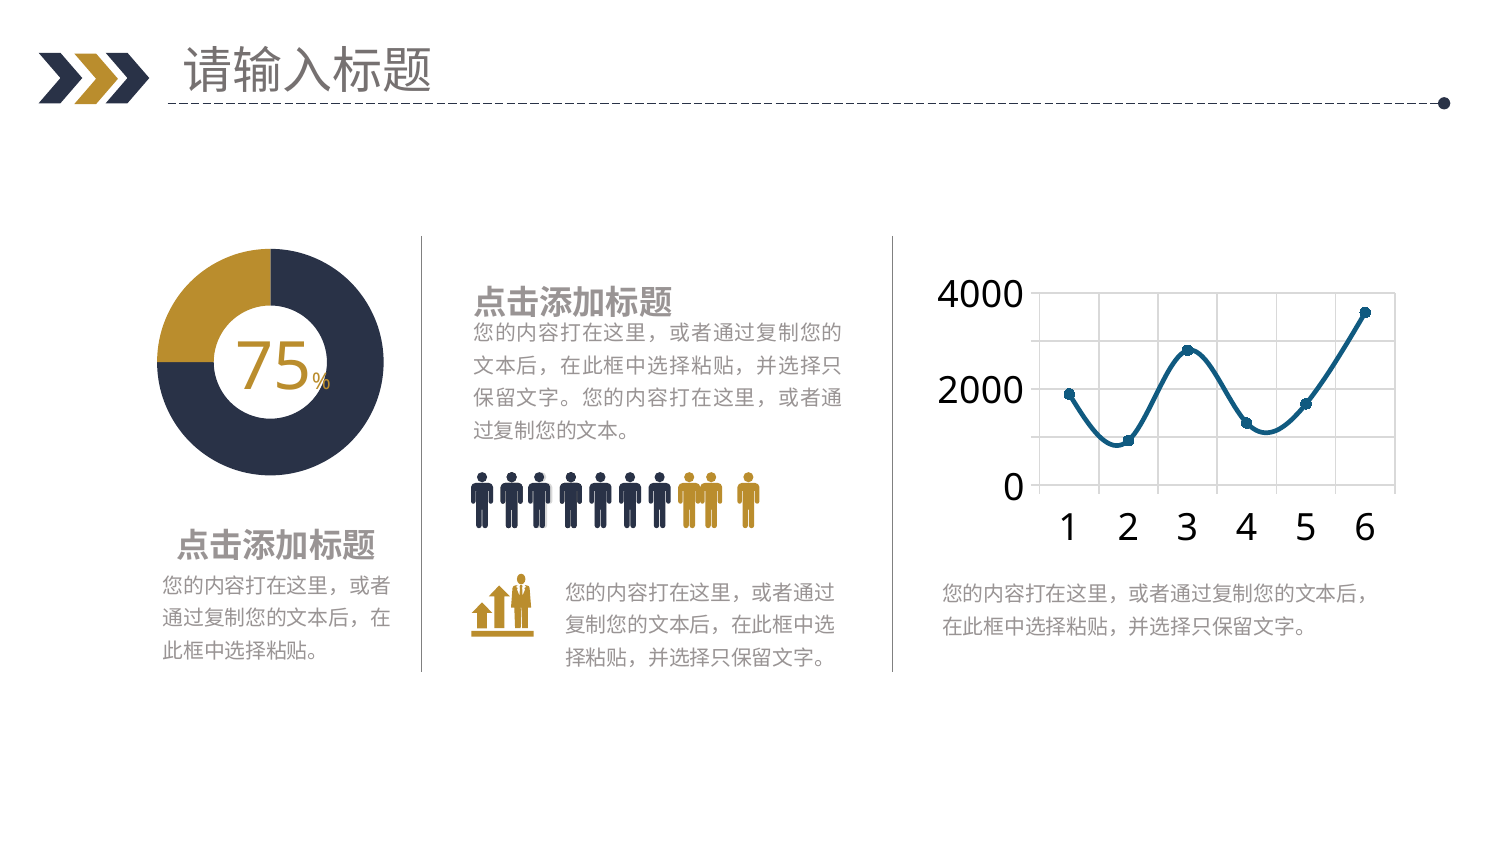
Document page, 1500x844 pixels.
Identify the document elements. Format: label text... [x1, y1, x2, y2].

text_box 您的内容打在这里，或者通过复制您的文本后，在此框中选择粘贴，并选择只保留文字。 [550, 564, 858, 677]
text_box [543, 503, 548, 529]
text_box [619, 472, 642, 529]
text_box 您的内容打在这里，或者通过复制您的文本后，在此框中选择粘贴，并选择只保留文字。您的内容打在这里，或者通过复制您的文本。 [458, 305, 858, 450]
text_box [678, 472, 700, 529]
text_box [471, 573, 534, 637]
text_box [737, 472, 760, 529]
text_box 您的内容打在这里，或者通过复制您的文本后，在此框中选择粘贴。 [147, 557, 421, 670]
text_box [589, 472, 612, 529]
text_box [559, 472, 582, 529]
text_box [528, 472, 551, 529]
text_box 点击添加标题 [161, 504, 404, 565]
text_box [700, 472, 723, 529]
text_box [471, 472, 494, 529]
chart [152, 240, 389, 484]
chart [927, 261, 1405, 558]
text_box 您的内容打在这里，或者通过复制您的文本后，在此框中选择粘贴，并选择只保留文字。 [927, 565, 1388, 646]
text_box 点击添加标题 [458, 261, 738, 322]
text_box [38, 31, 1444, 107]
text_box [648, 472, 671, 529]
text_box [500, 472, 523, 529]
